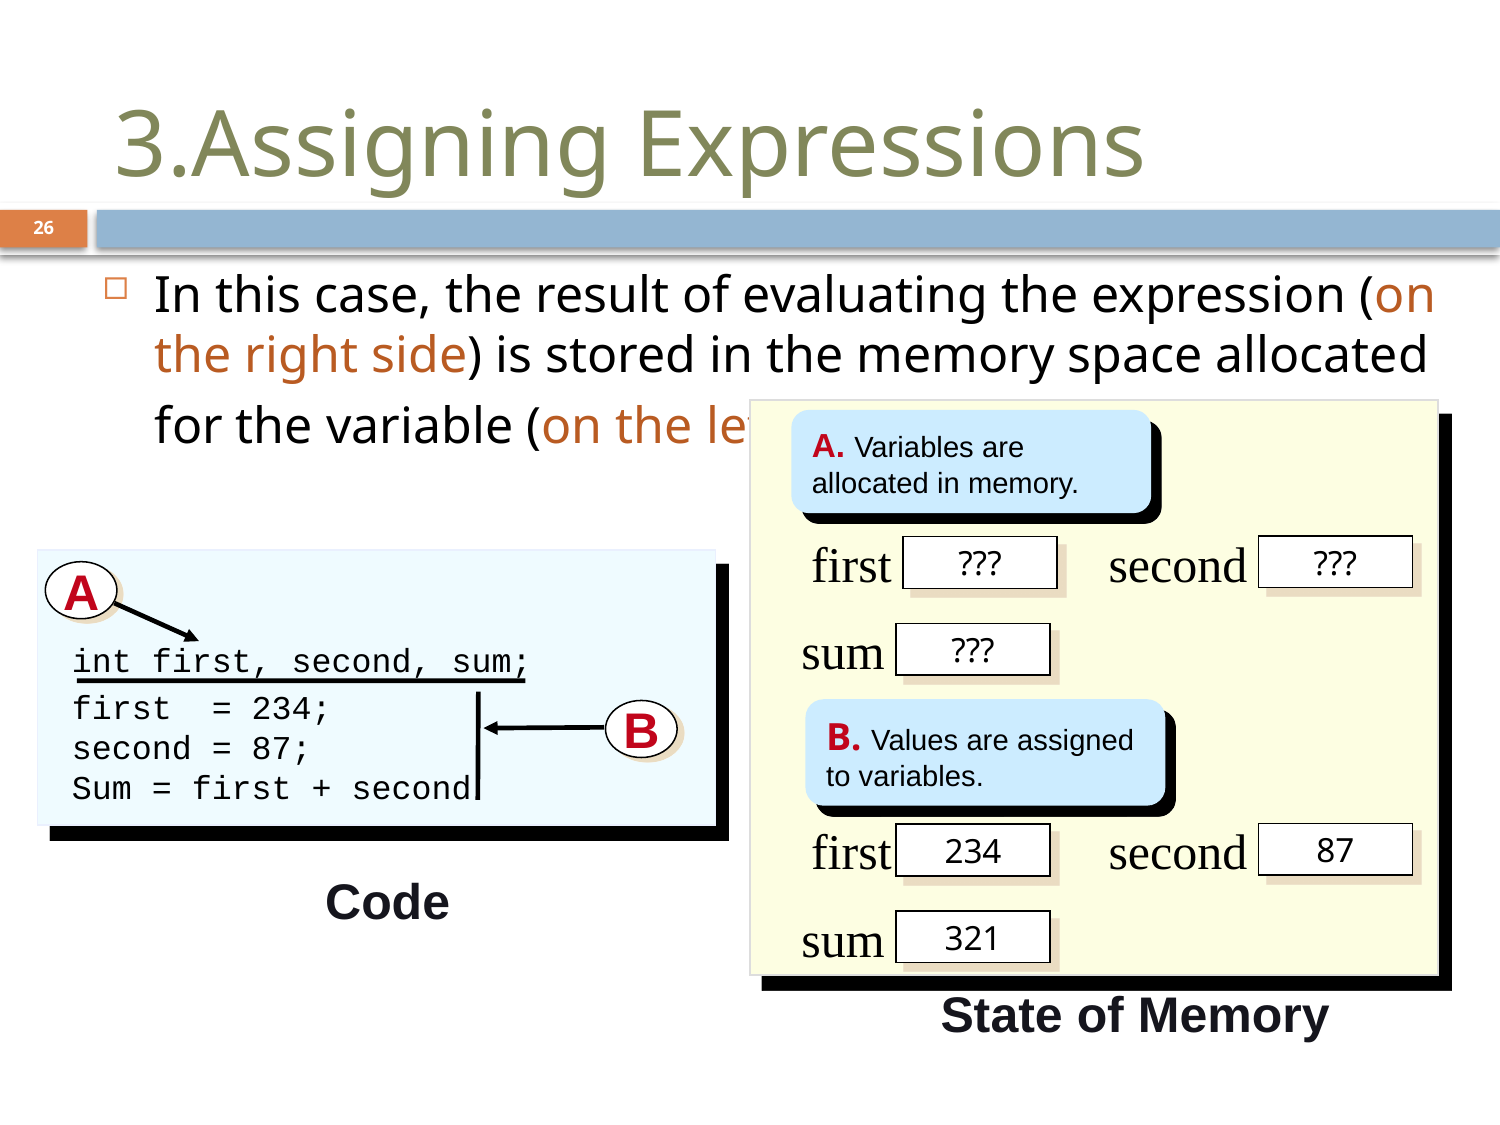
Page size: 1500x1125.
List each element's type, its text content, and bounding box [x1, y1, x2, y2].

title 3.Assigning Expressions [99, 70, 1376, 209]
text_box Code [310, 862, 465, 938]
slide_number 26 [0, 208, 88, 249]
text_box State of Memory [925, 974, 1345, 1050]
text_box B. Values are assigned to variables. [806, 699, 1165, 805]
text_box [786, 524, 1413, 688]
text_box A. Variables are allocated in memory. [792, 410, 1151, 513]
list In this case, the result of evaluating the expression (on the right side) is stored in the memory space allocated for the variable (on the left side). [87, 255, 1500, 931]
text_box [72, 677, 678, 814]
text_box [786, 899, 1051, 976]
text_box [749, 399, 1438, 975]
text_box 234 [896, 824, 1050, 876]
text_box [44, 561, 200, 688]
text_box [37, 549, 716, 825]
text_box int first, second, sum; [203, 632, 547, 676]
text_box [1093, 812, 1413, 888]
text_box first = 234; second = 87; Sum = first + second [57, 697, 67, 814]
text_box first [796, 812, 907, 888]
